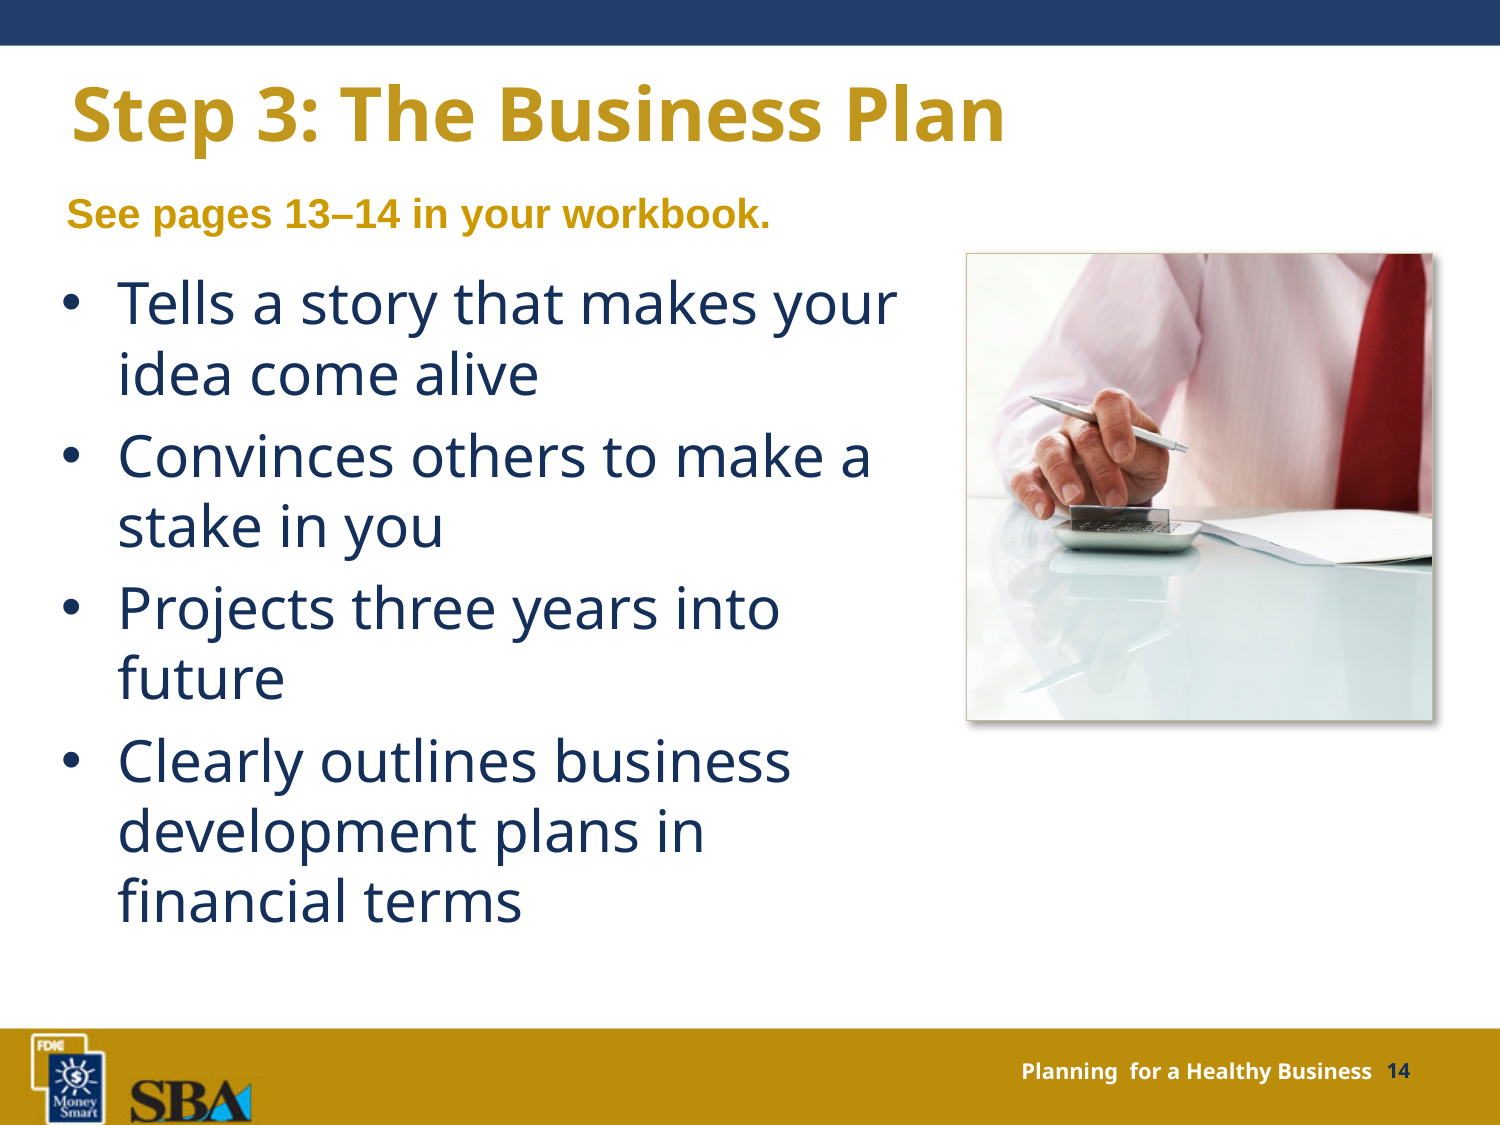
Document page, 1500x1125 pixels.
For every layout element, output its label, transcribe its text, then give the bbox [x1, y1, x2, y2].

picture [0, 0, 1500, 1125]
list Tells a story that makes your idea come alive Convinces others to make a stake in you Projects three years into future Clearly outlines business development plans in financial terms [46, 269, 931, 931]
title Step 3: The Business Plan [55, 59, 1407, 160]
text_box See pages 13–14 in your workbook. [51, 179, 1438, 245]
